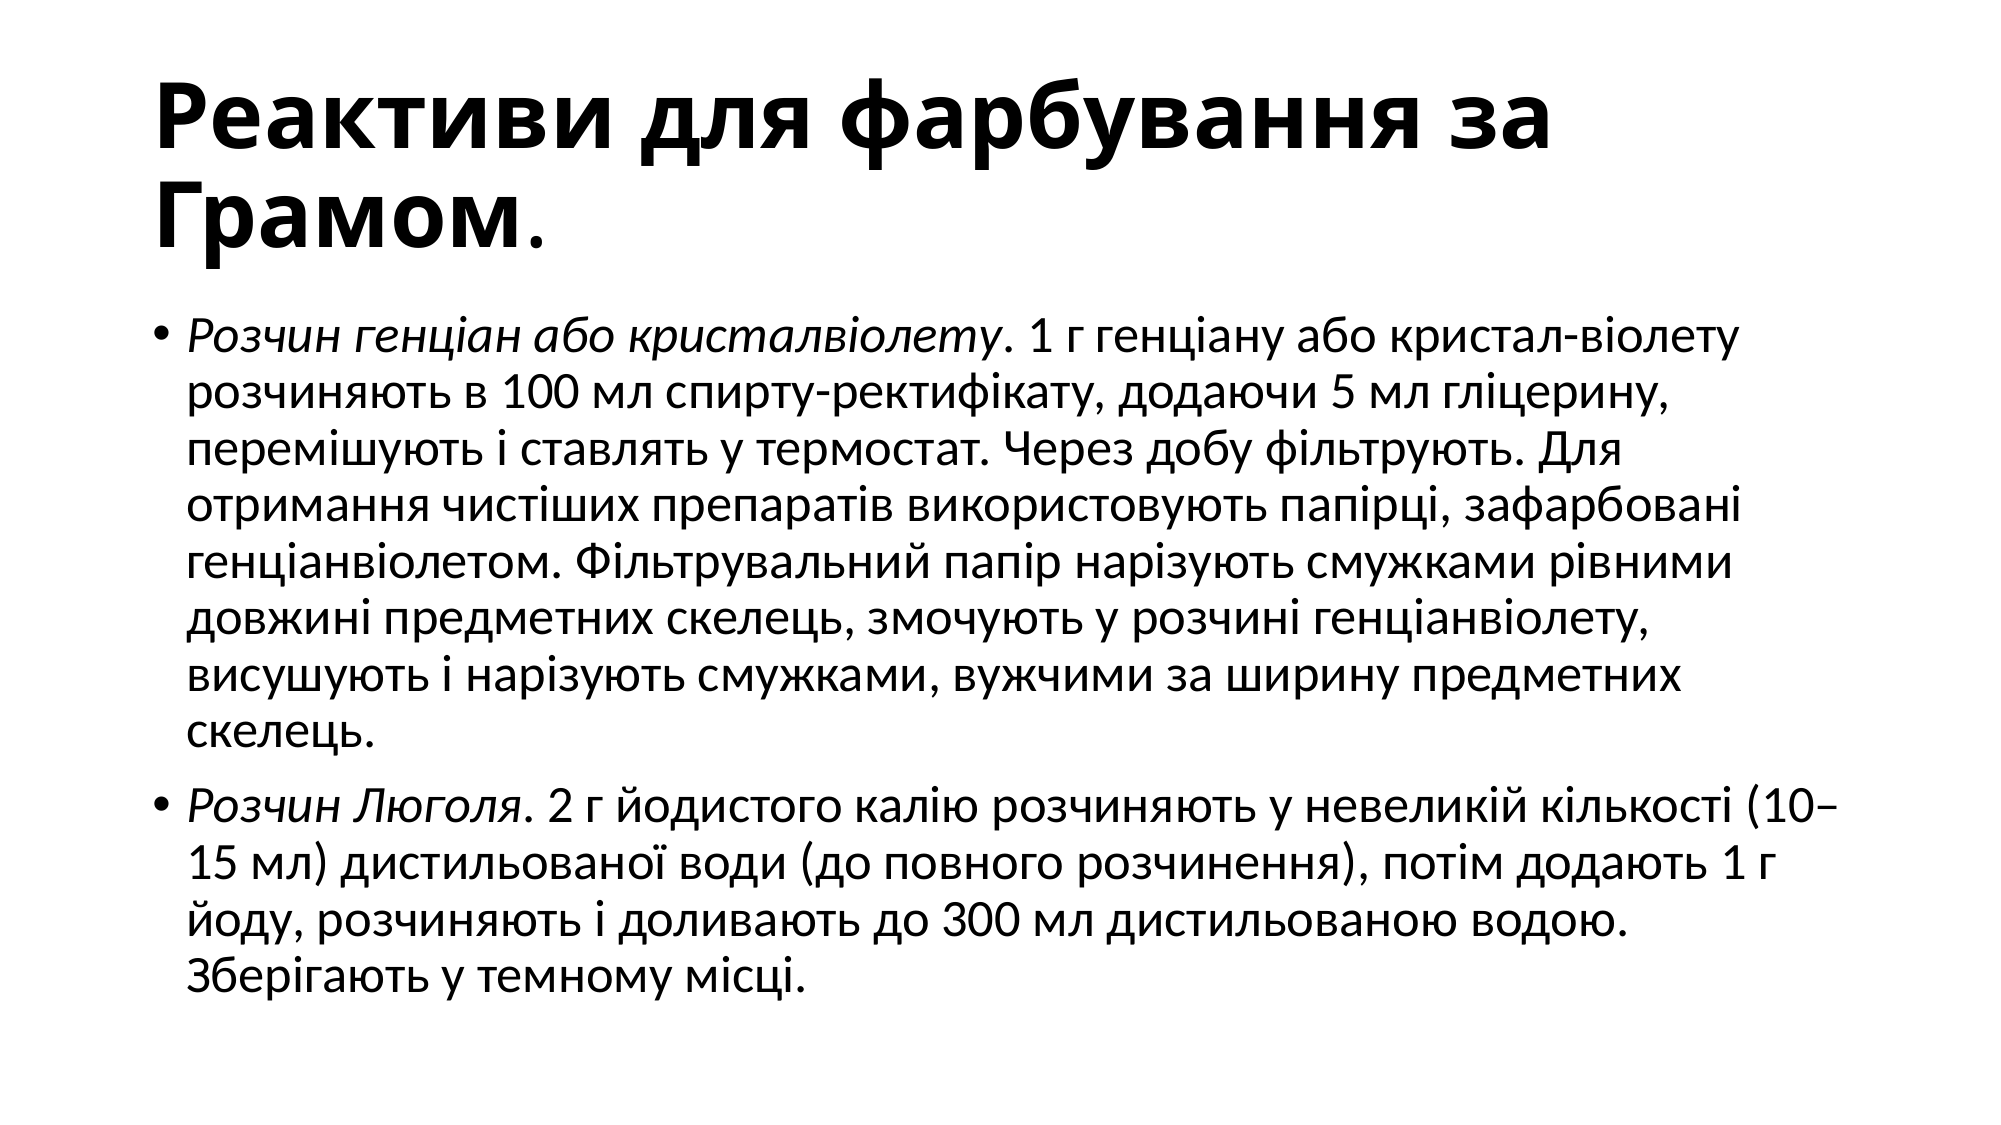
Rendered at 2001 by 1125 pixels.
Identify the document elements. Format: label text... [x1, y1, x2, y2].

title Реактиви для фарбування за Грамом. [137, 59, 1863, 278]
list Розчин генціан або кристалвіолету. 1 г генціану або кристал-віолету розчиняють в 100 мл спирту-ректифікату, додаючи 5 мл гліцерину, перемішують і ставлять у термостат. Через добу фільтрують. Для отримання чистіших препаратів використовують папірці, зафарбовані генціанвіолетом. Фільтрувальний папір нарізують смужками рівними довжині предметних скелець, змочують у розчині генціанвіолету, висушують і нарізують смужками, вужчими за ширину предметних скелець. Розчин Люголя. 2 г йодистого калію розчиняють у невеликій кількості (10–15 мл) дистильованої води (до повного розчинення), потім додають 1 г йоду, розчиняють і доливають до 300 мл дистильованою водою. Зберігають у темному місці. [137, 299, 1863, 1014]
